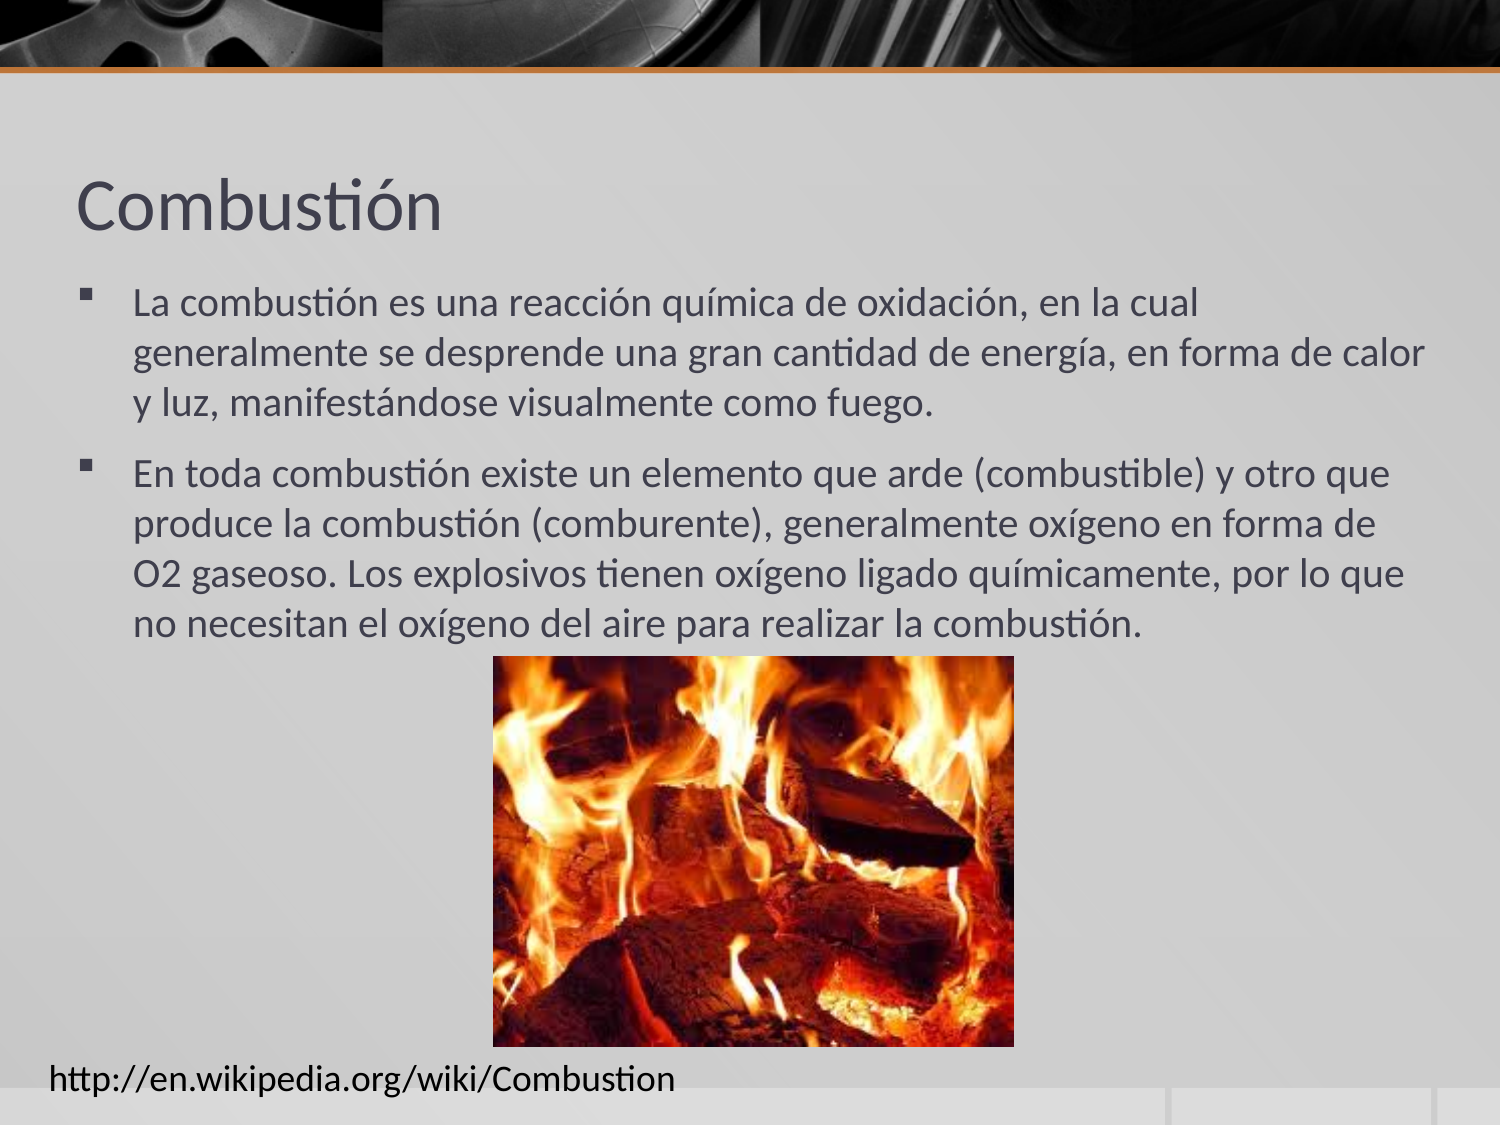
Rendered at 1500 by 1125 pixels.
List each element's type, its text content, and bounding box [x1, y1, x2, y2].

list La combustión es una reacción química de oxidación, en la cual generalmente se desprende una gran cantidad de energía, en forma de calor y luz, manifestándose visualmente como fuego. En toda combustión existe un elemento que arde (combustible) y otro que produce la combustión (comburente), generalmente oxígeno en forma de O2 gaseoso. Los explosivos tienen oxígeno ligado químicamente, por lo que no necesitan el oxígeno del aire para realizar la combustión. [76, 267, 1427, 948]
title Combustión [76, 125, 1427, 267]
text_box http://en.wikipedia.org/wiki/Combustion [33, 1046, 692, 1107]
picture [493, 656, 1015, 1048]
picture [0, 0, 1500, 67]
